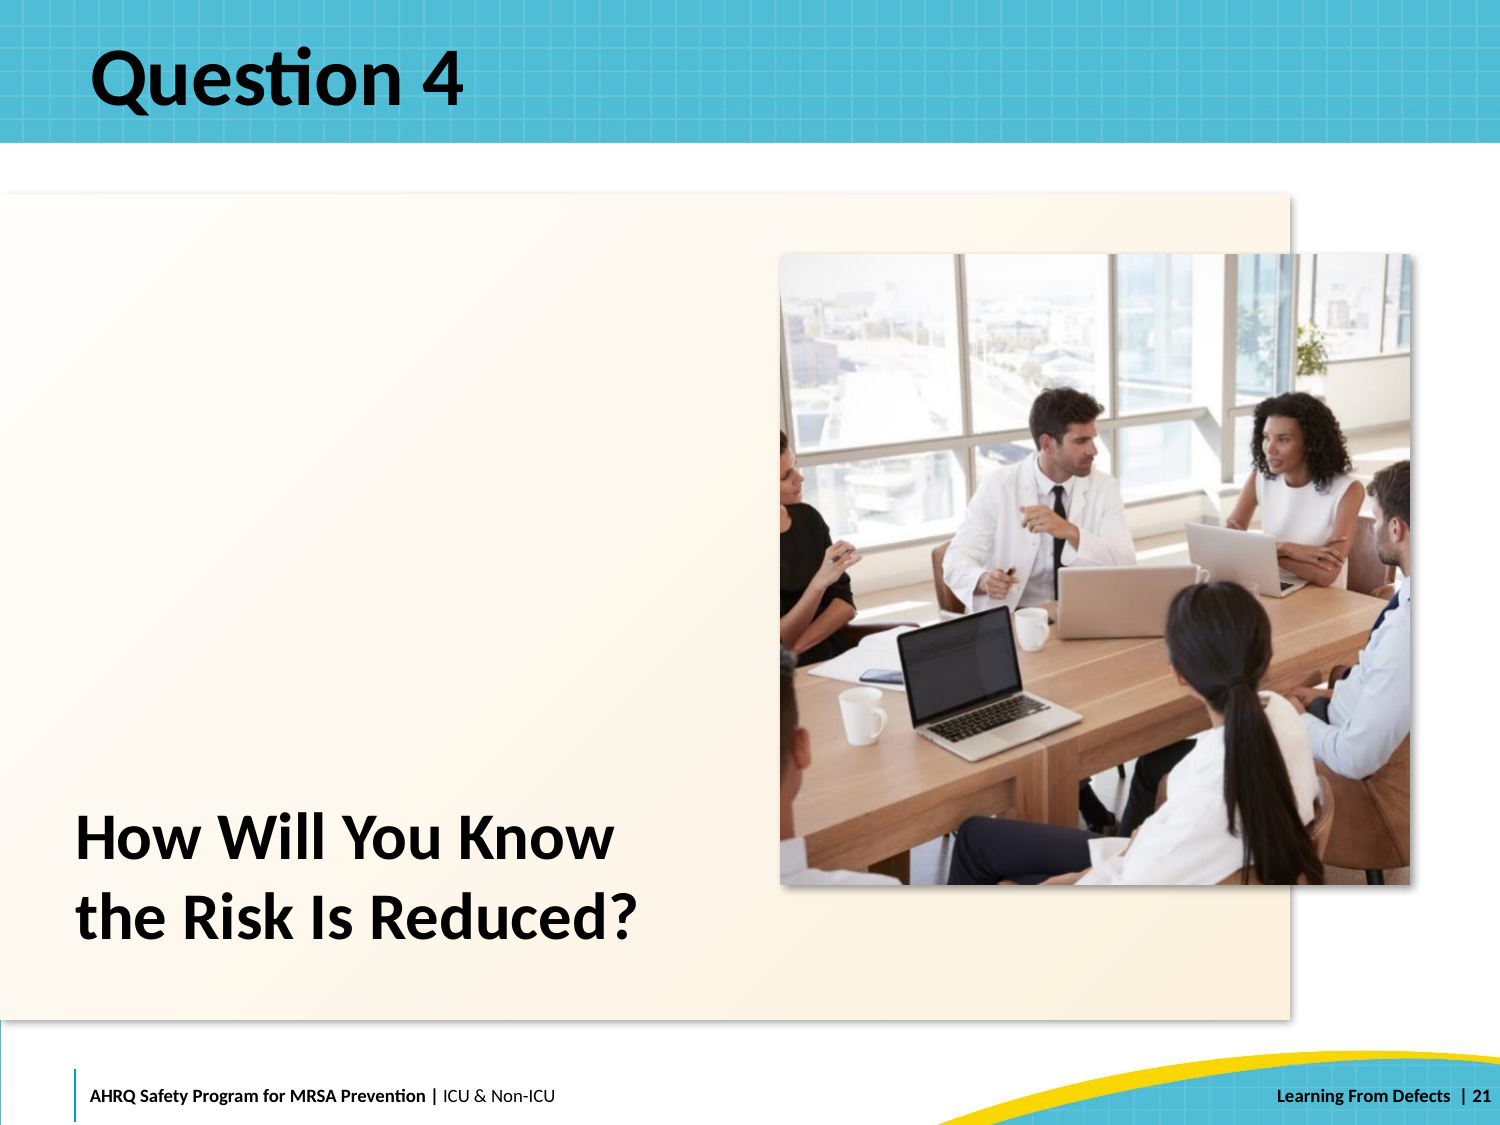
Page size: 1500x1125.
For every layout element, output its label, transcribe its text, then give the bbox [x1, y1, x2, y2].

list How Will You Know the Risk Is Reduced? [60, 615, 735, 960]
slide_number | 21 [1455, 1065, 1500, 1125]
title Question 4 [75, 0, 1425, 150]
picture [0, 0, 1500, 1125]
